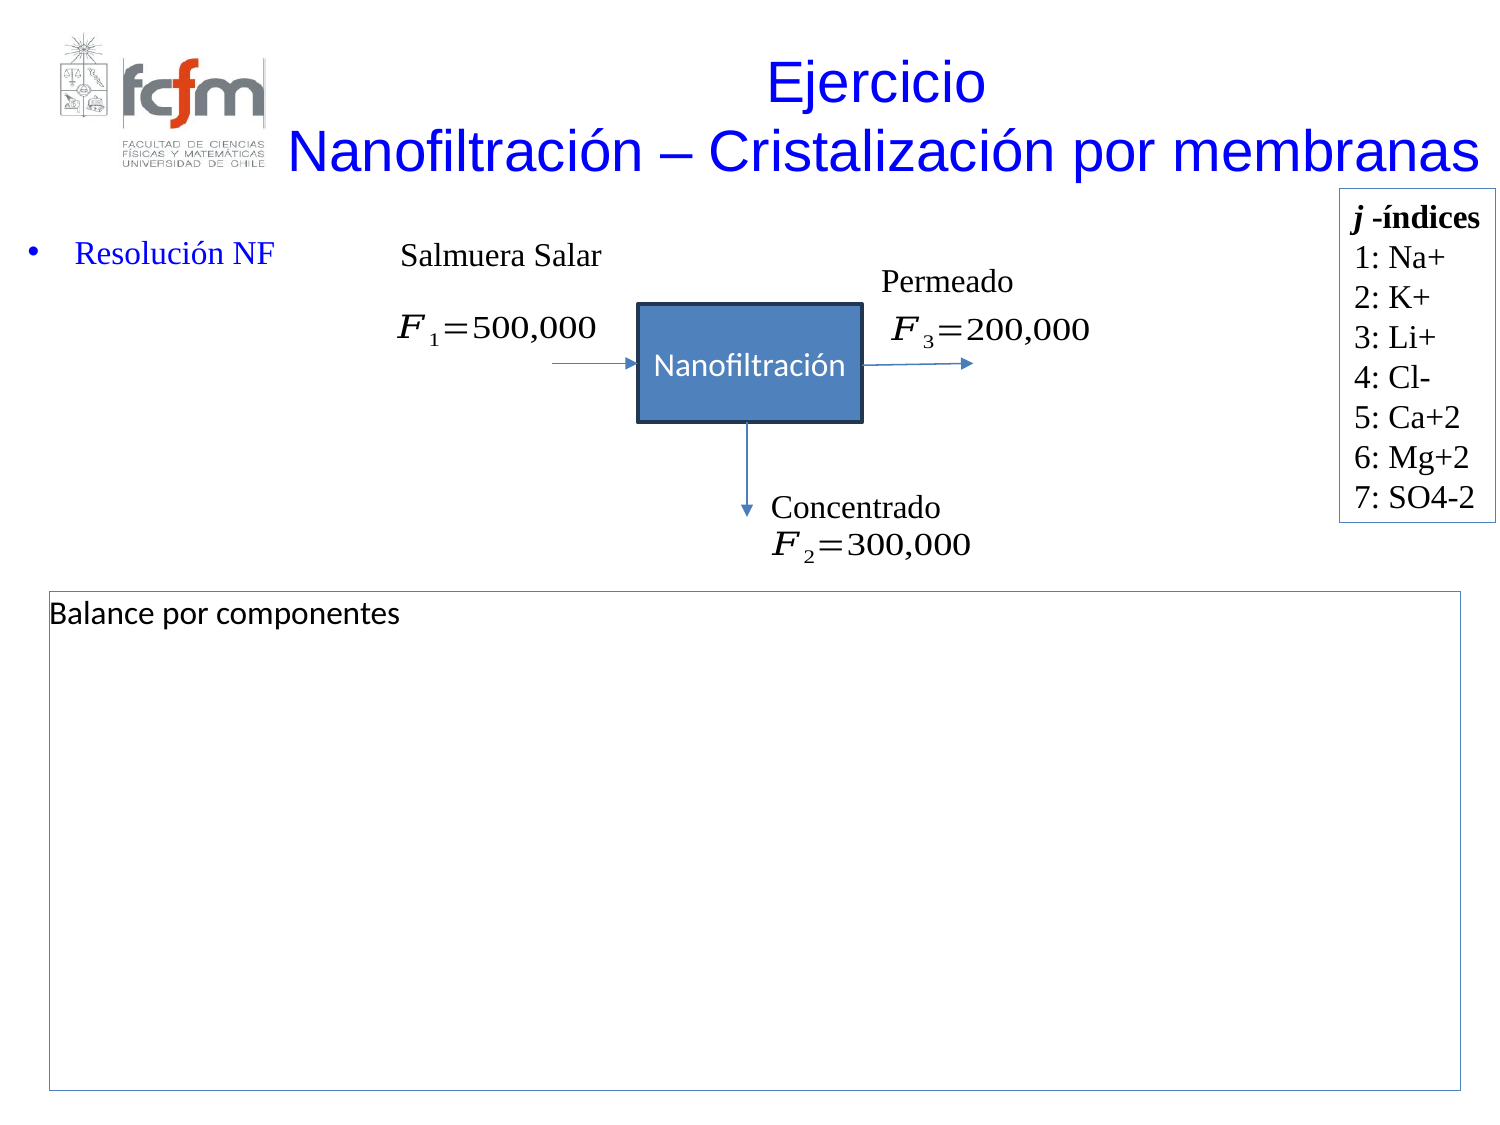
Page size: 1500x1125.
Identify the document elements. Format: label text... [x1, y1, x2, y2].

text_box Ejercicio Nanofiltración – Cristalización por membranas [430, 19, 1323, 209]
text_box Nanofiltración [636, 302, 864, 424]
text_box Permeado [866, 251, 1030, 307]
text_box Resolución NF [12, 223, 781, 279]
text_box j -índices 1: Na+ 2: K+ 3: Li+ 4: Cl- 5: Ca+2 6: Mg+2 7: SO4-2 [1339, 188, 1496, 523]
text_box Concentrado [756, 478, 957, 533]
